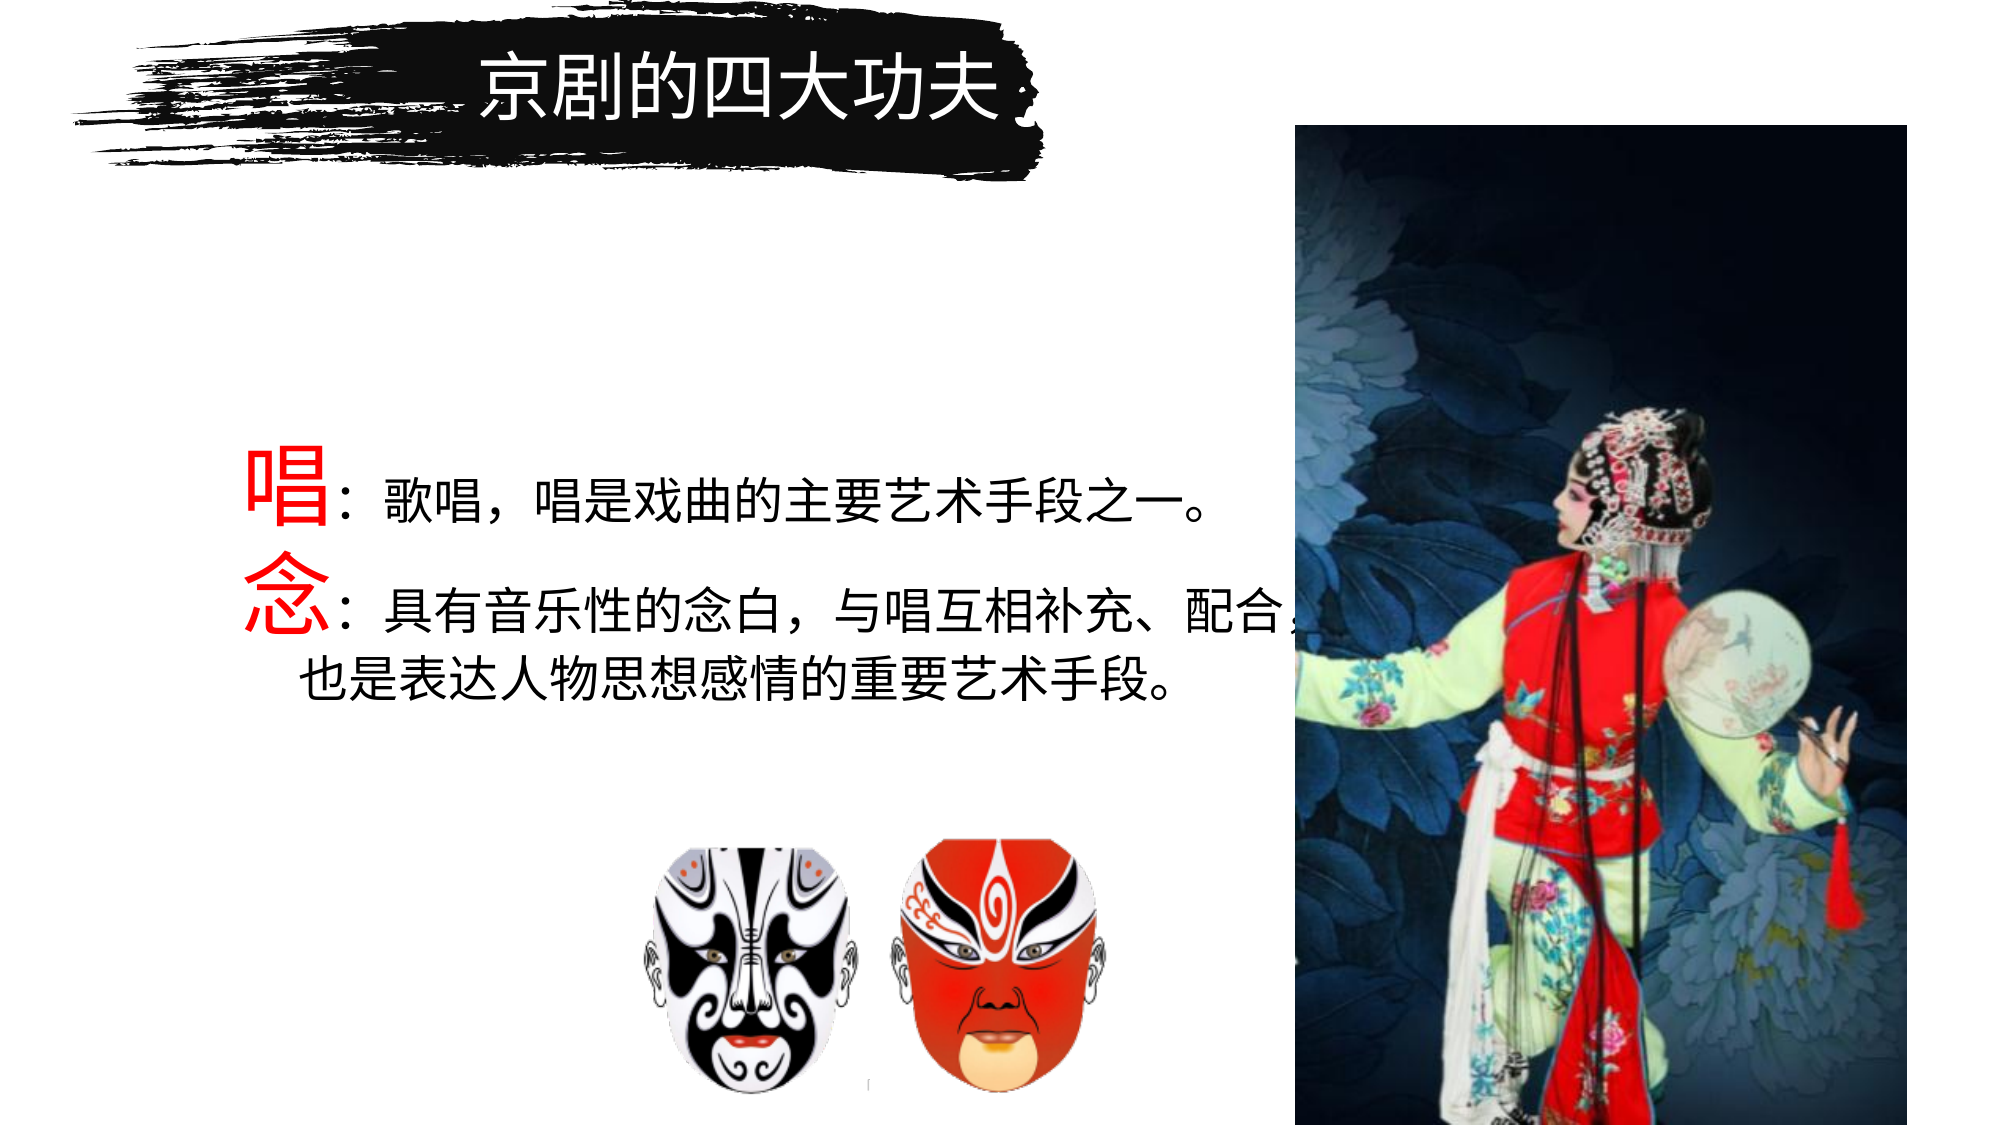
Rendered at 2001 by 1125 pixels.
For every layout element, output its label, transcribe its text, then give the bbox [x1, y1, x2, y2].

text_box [627, 811, 1136, 1102]
title 京剧的四大功夫 [461, 41, 1136, 141]
text_box [70, 0, 1046, 182]
text_box 唱：歌唱，唱是戏曲的主要艺术手段之一。 念：具有音乐性的念白，与唱互相补充、配合， 也是表达人物思想感情的重要艺术手段。 [227, 420, 1295, 715]
picture [1295, 125, 1907, 1125]
